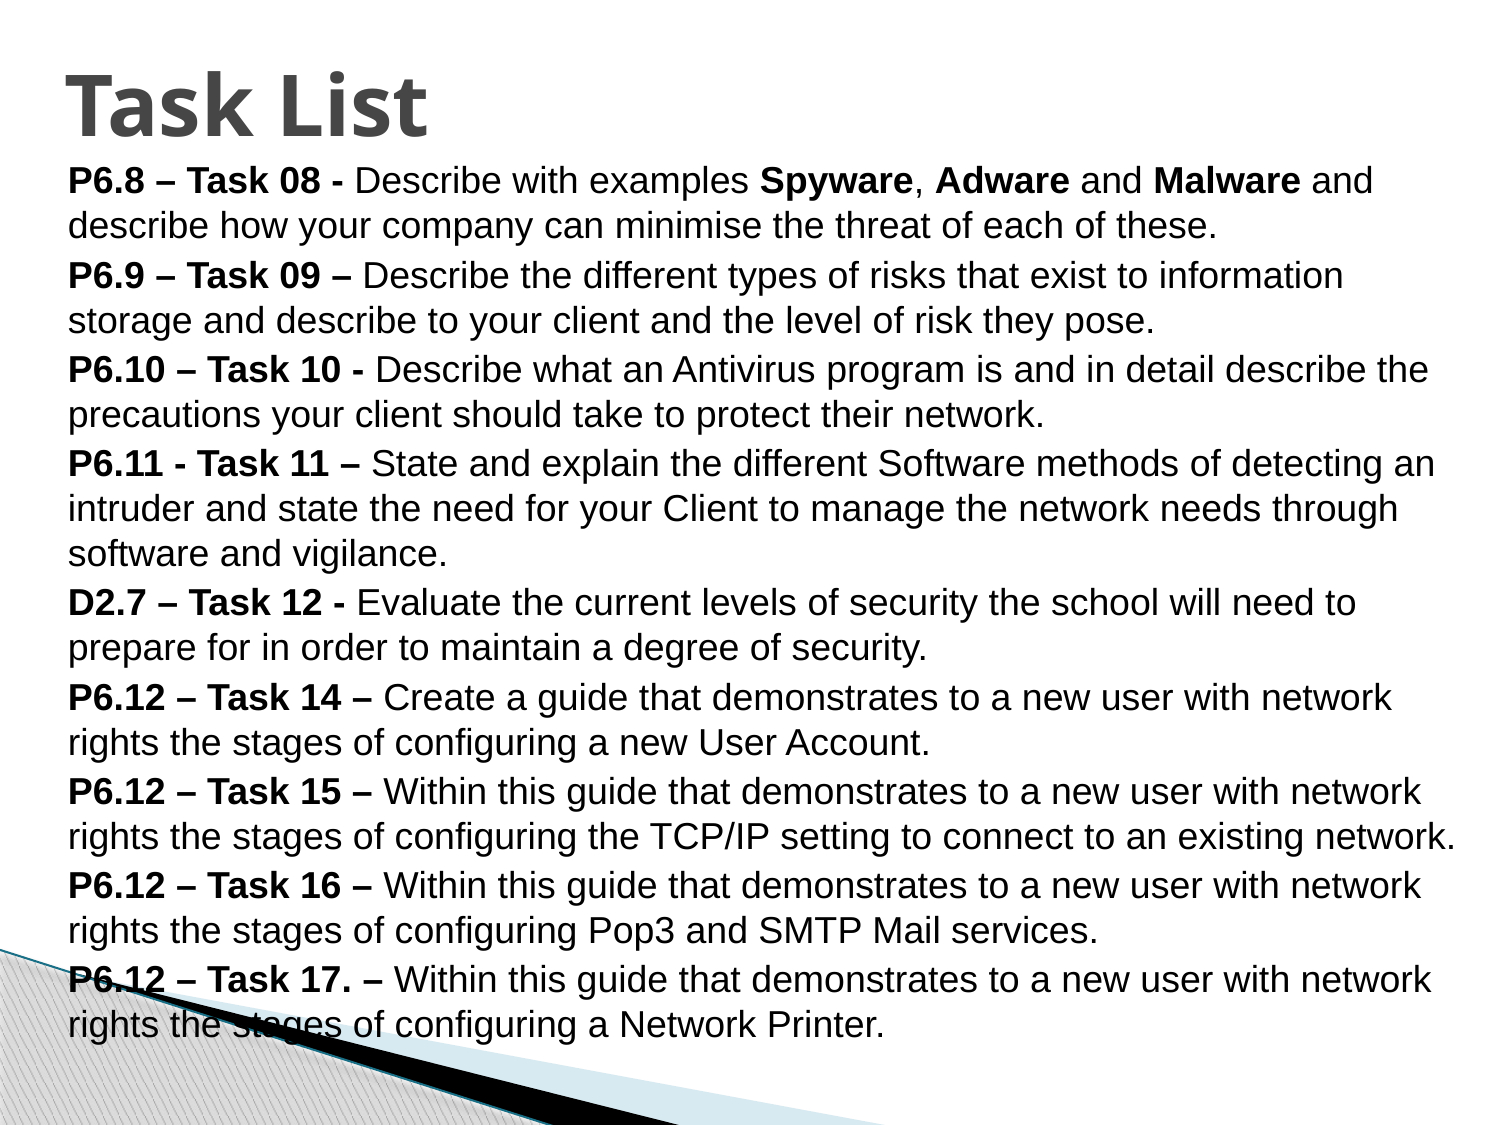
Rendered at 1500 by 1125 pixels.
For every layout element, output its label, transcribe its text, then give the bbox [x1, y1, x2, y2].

list P6.8 – Task 08 - Describe with examples Spyware, Adware and Malware and describe how your company can minimise the threat of each of these. P6.9 – Task 09 – Describe the different types of risks that exist to information storage and describe to your client and the level of risk they pose. P6.10 – Task 10 - Describe what an Antivirus program is and in detail describe the precautions your client should take to protect their network. P6.11 - Task 11 – State and explain the different Software methods of detecting an intruder and state the need for your Client to manage the network needs through software and vigilance. D2.7 – Task 12 - Evaluate the current levels of security the school will need to prepare for in order to maintain a degree of security. P6.12 – Task 14 – Create a guide that demonstrates to a new user with network rights the stages of configuring a new User Account. P6.12 – Task 15 – Within this guide that demonstrates to a new user with network rights the stages of configuring the TCP/IP setting to connect to an existing network. P6.12 – Task 16 – Within this guide that demonstrates to a new user with network rights the stages of configuring Pop3 and SMTP Mail services. P6.12 – Task 17. – Within this guide that demonstrates to a new user with network rights the stages of configuring a Network Printer. [53, 149, 1483, 1059]
title Task List [49, 32, 1400, 173]
